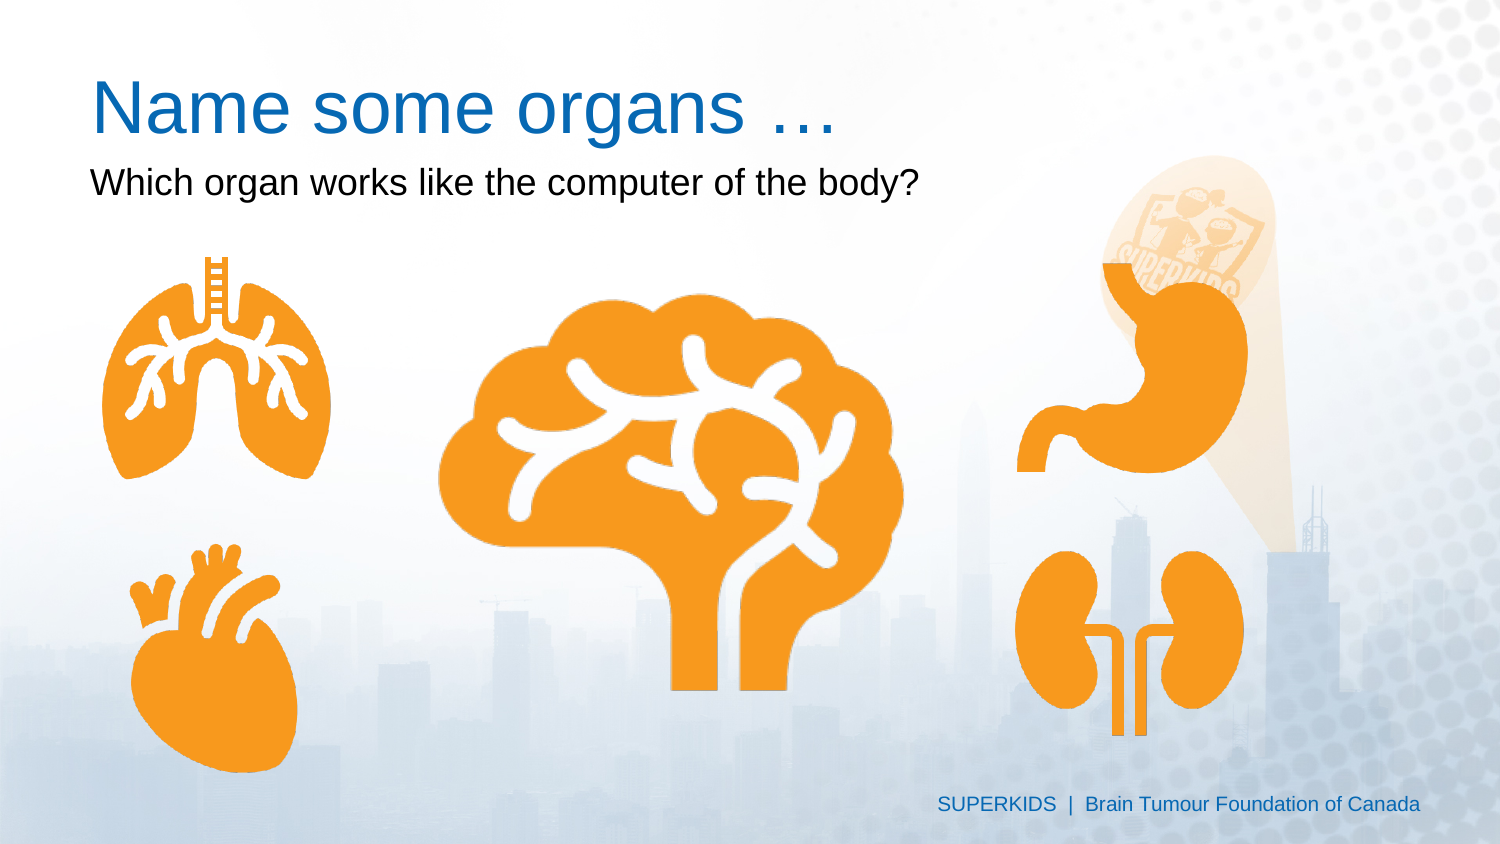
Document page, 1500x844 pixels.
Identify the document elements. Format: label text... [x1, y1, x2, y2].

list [78, 230, 353, 505]
picture [0, 0, 1500, 844]
text_box Which organ works like the computer of the body? [74, 150, 1009, 211]
title Name some organs … [76, 33, 1426, 175]
